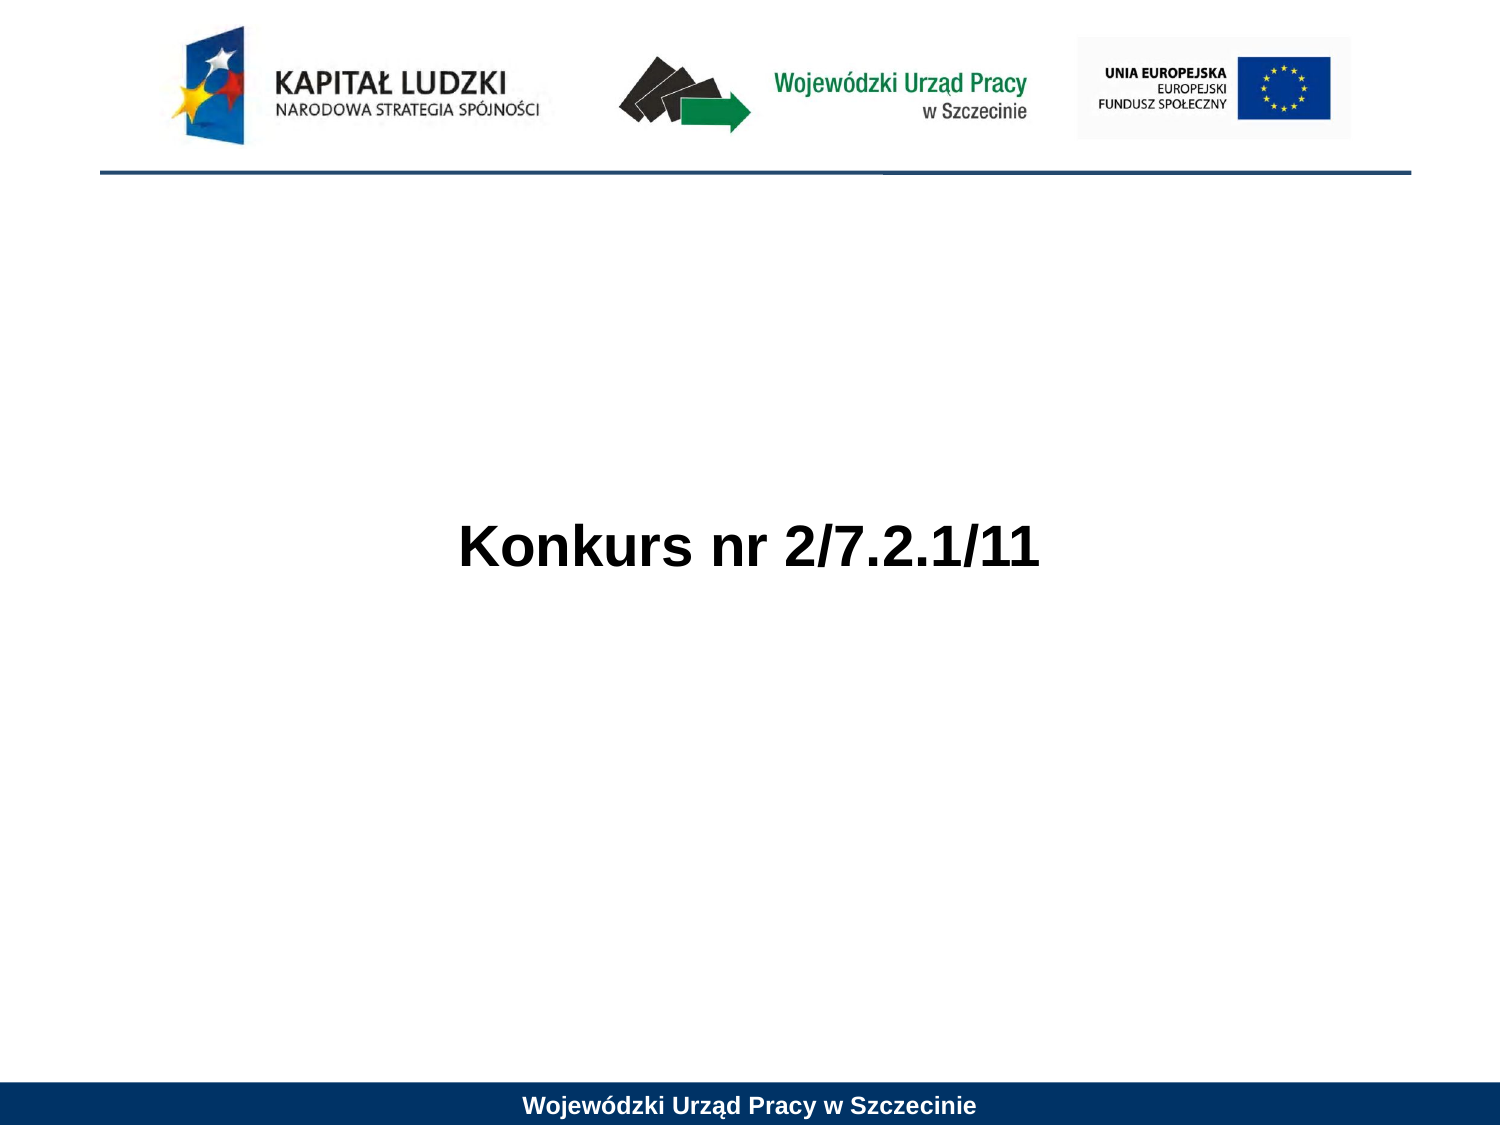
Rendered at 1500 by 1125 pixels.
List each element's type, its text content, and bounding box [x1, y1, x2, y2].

picture [159, 24, 1353, 149]
list Konkurs nr 2/7.2.1/11 [74, 262, 1426, 1006]
